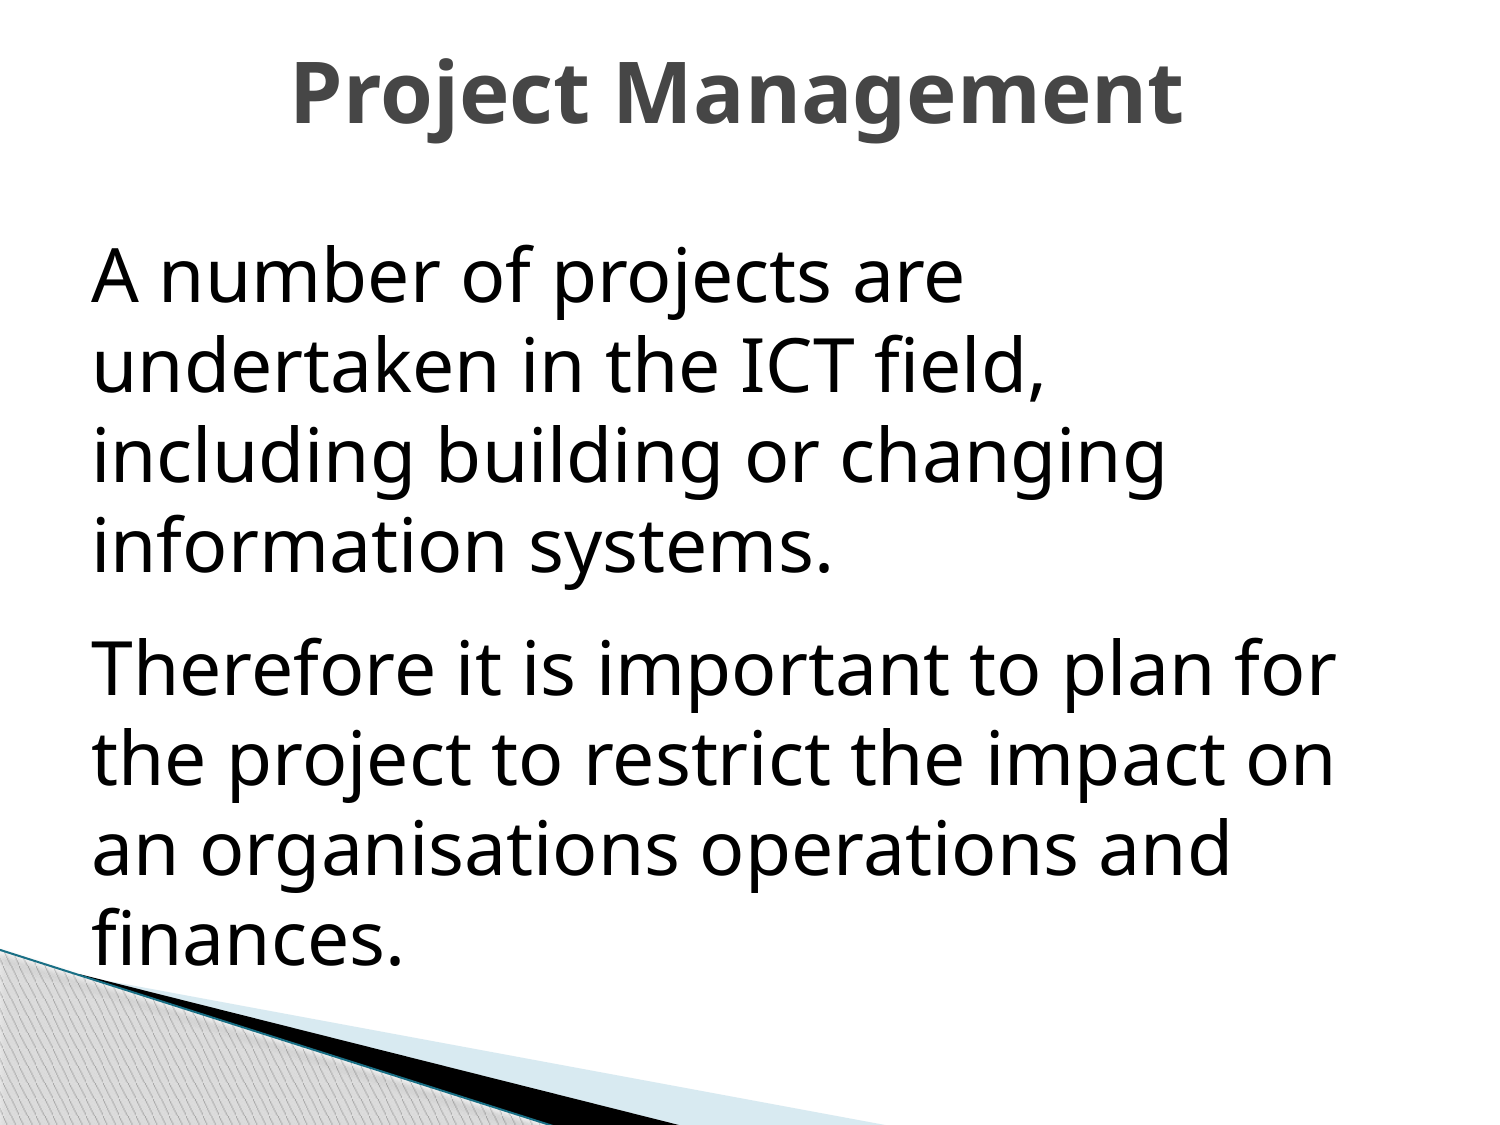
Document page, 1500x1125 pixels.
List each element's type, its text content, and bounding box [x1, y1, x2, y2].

list A number of projects are undertaken in the ICT field, including building or changing information systems. Therefore it is important to plan for the project to restrict the impact on an organisations operations and finances. [76, 219, 1400, 1106]
title Project Management [100, 0, 1376, 183]
